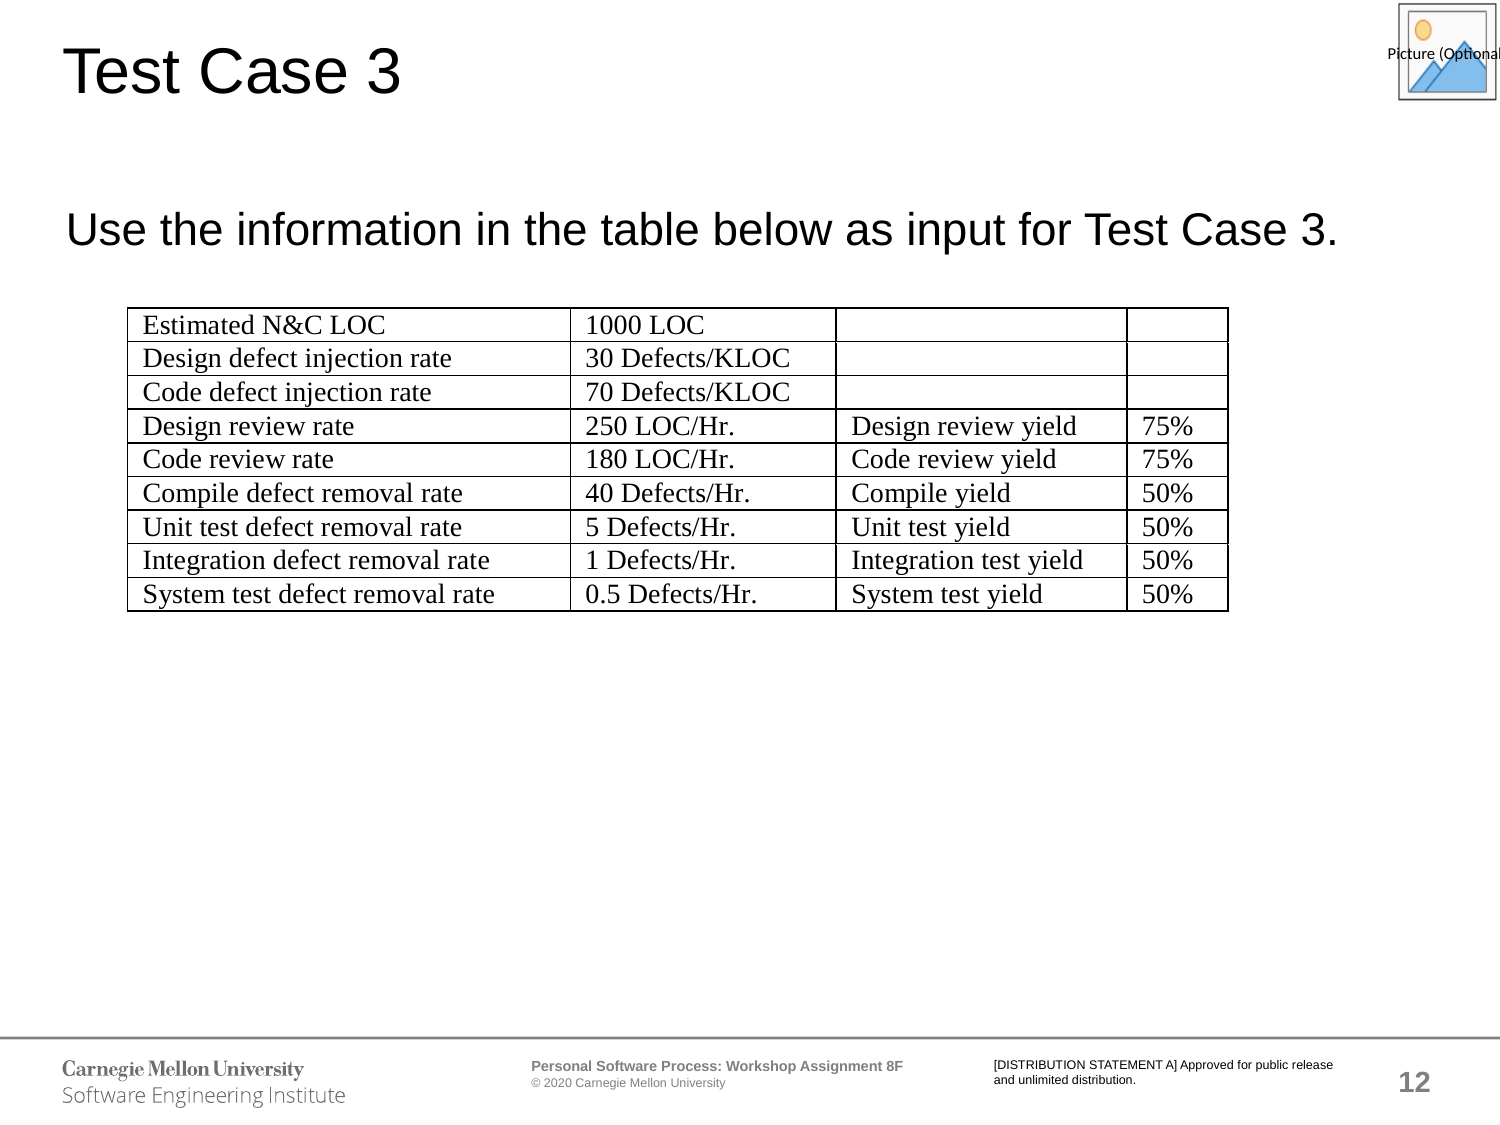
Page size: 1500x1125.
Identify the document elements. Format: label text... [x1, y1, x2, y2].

title Test Case 3 [62, 37, 1338, 182]
picture [1394, 0, 1500, 105]
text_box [61, 307, 1309, 651]
list Use the information in the table below as input for Test Case 3. [65, 200, 1431, 337]
